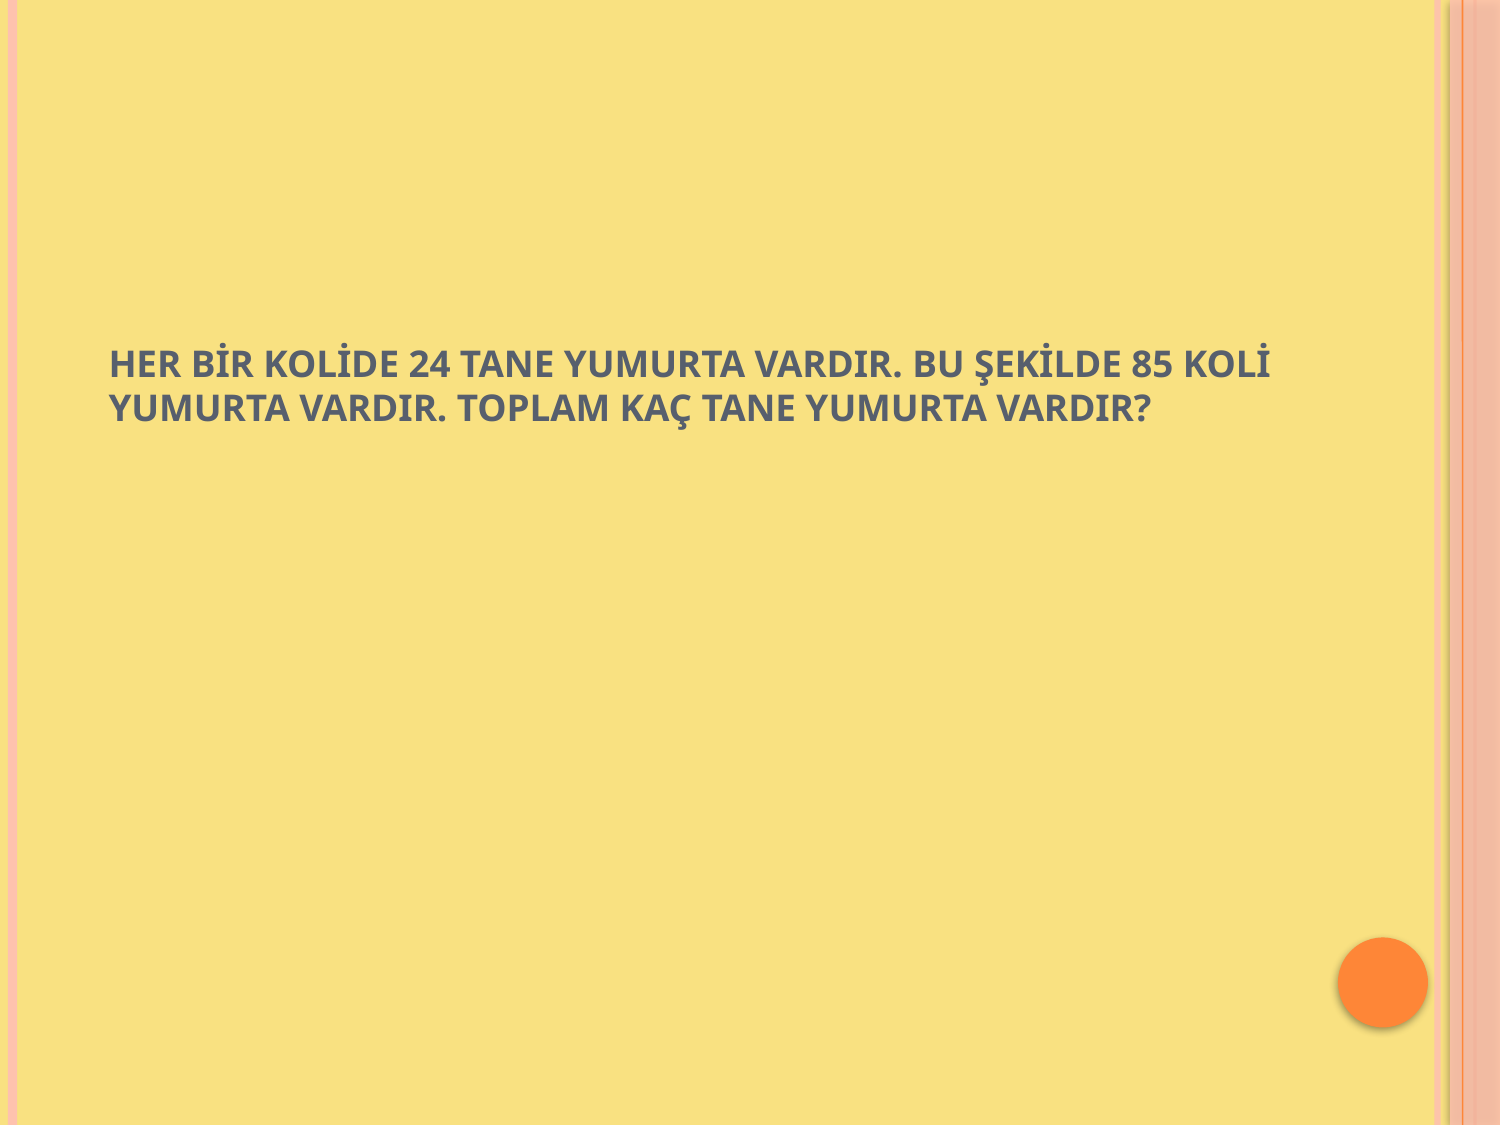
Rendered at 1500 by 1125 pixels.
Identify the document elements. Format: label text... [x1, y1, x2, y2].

title Her bir kolide 24 tane yumurta vardır. Bu şekilde 85 koli yumurta vardır. Toplam kaç tane yumurta vardır? [93, 292, 1319, 481]
